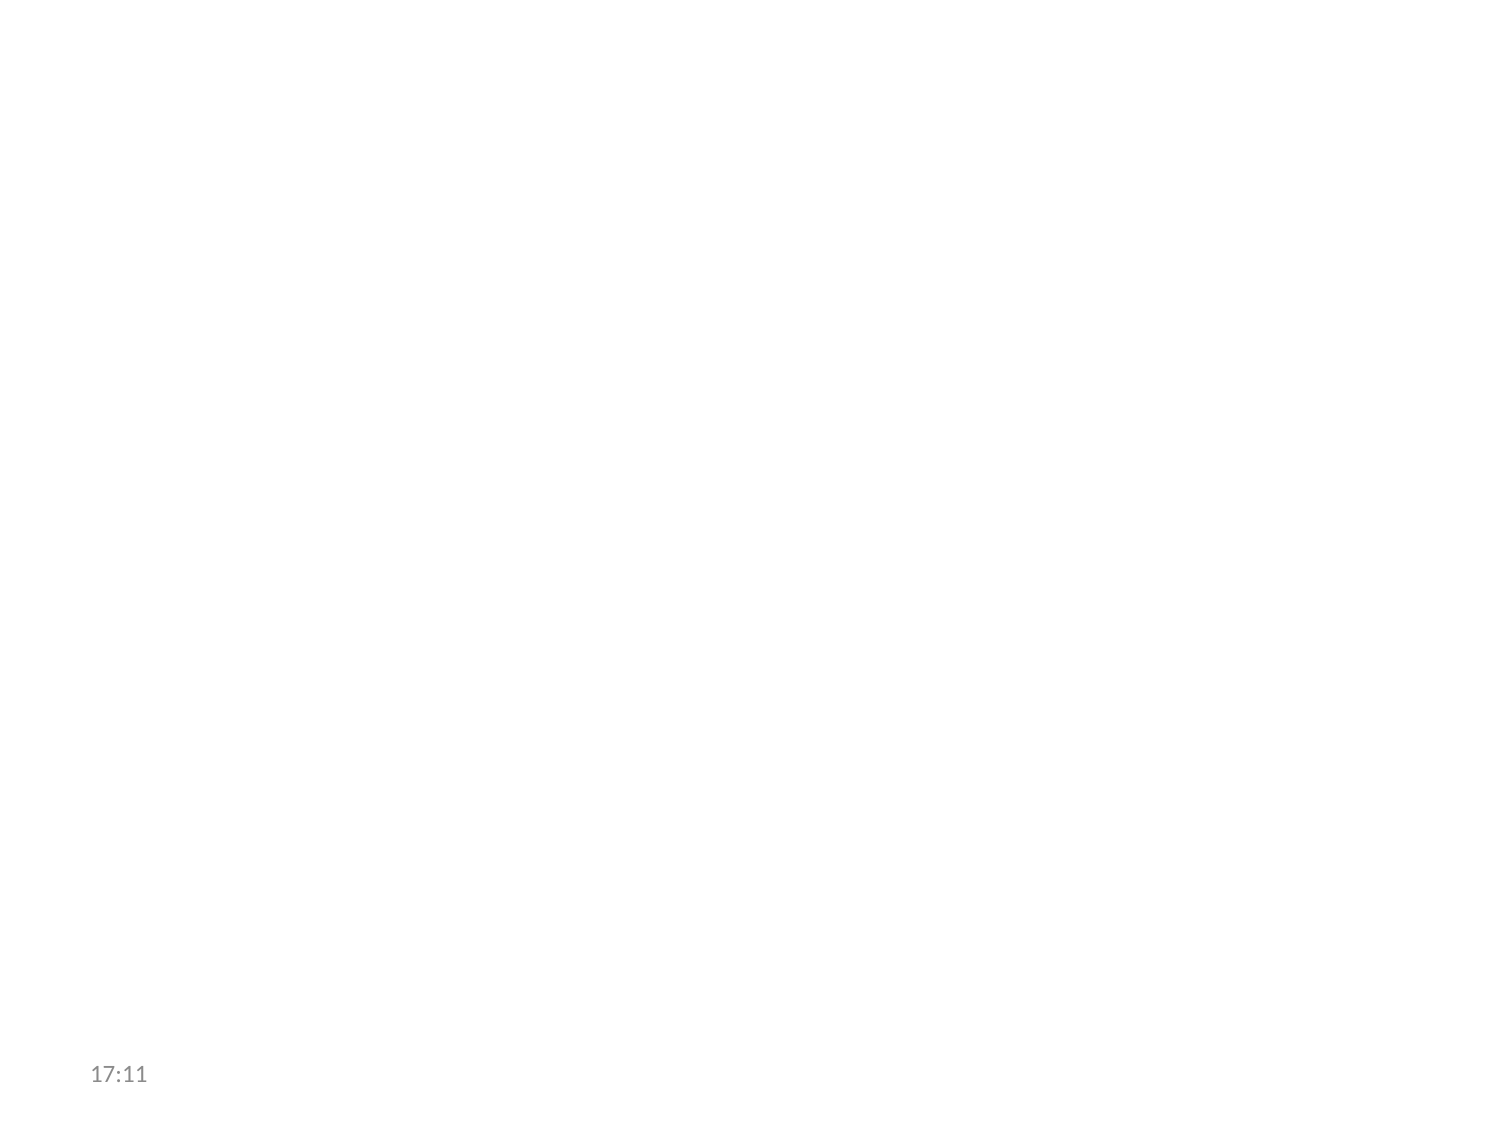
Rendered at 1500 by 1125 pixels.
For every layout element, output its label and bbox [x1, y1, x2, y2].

slide_number [75, 1042, 425, 1103]
